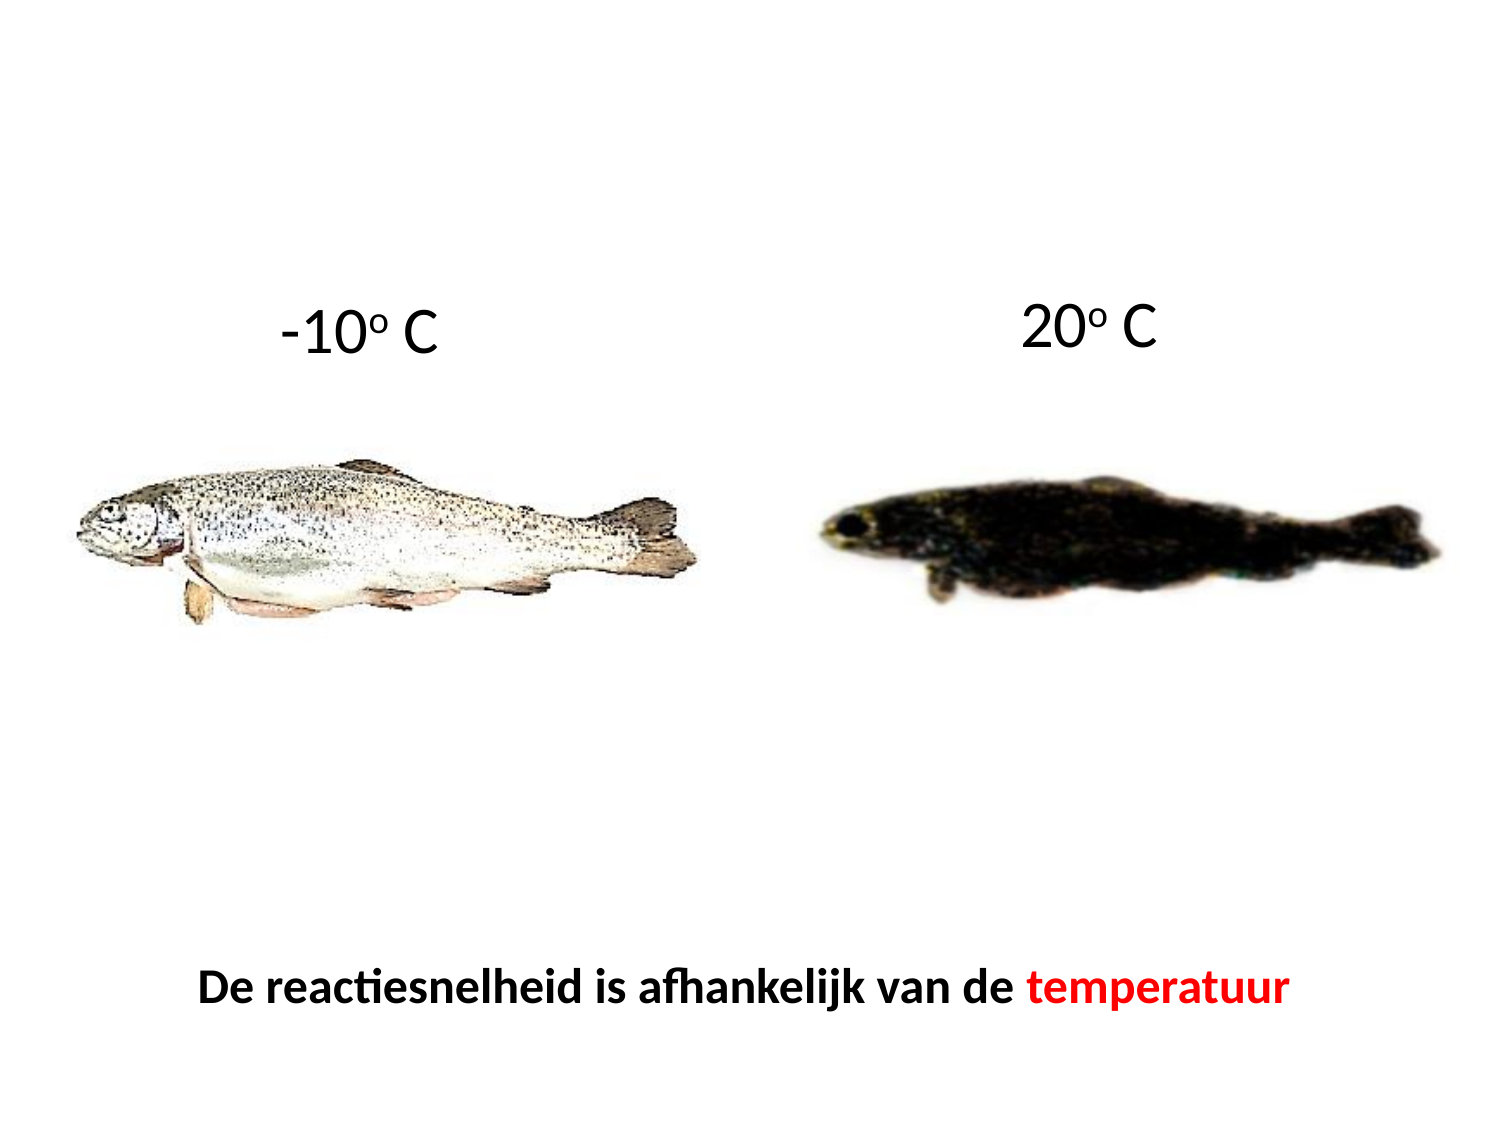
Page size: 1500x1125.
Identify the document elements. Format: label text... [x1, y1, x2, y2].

picture [796, 313, 1500, 748]
picture [52, 309, 701, 745]
text_box De reactiesnelheid is afhankelijk van de temperatuur [182, 946, 1400, 1022]
text_box -10o C [265, 279, 762, 375]
text_box 20o C [930, 273, 1174, 311]
